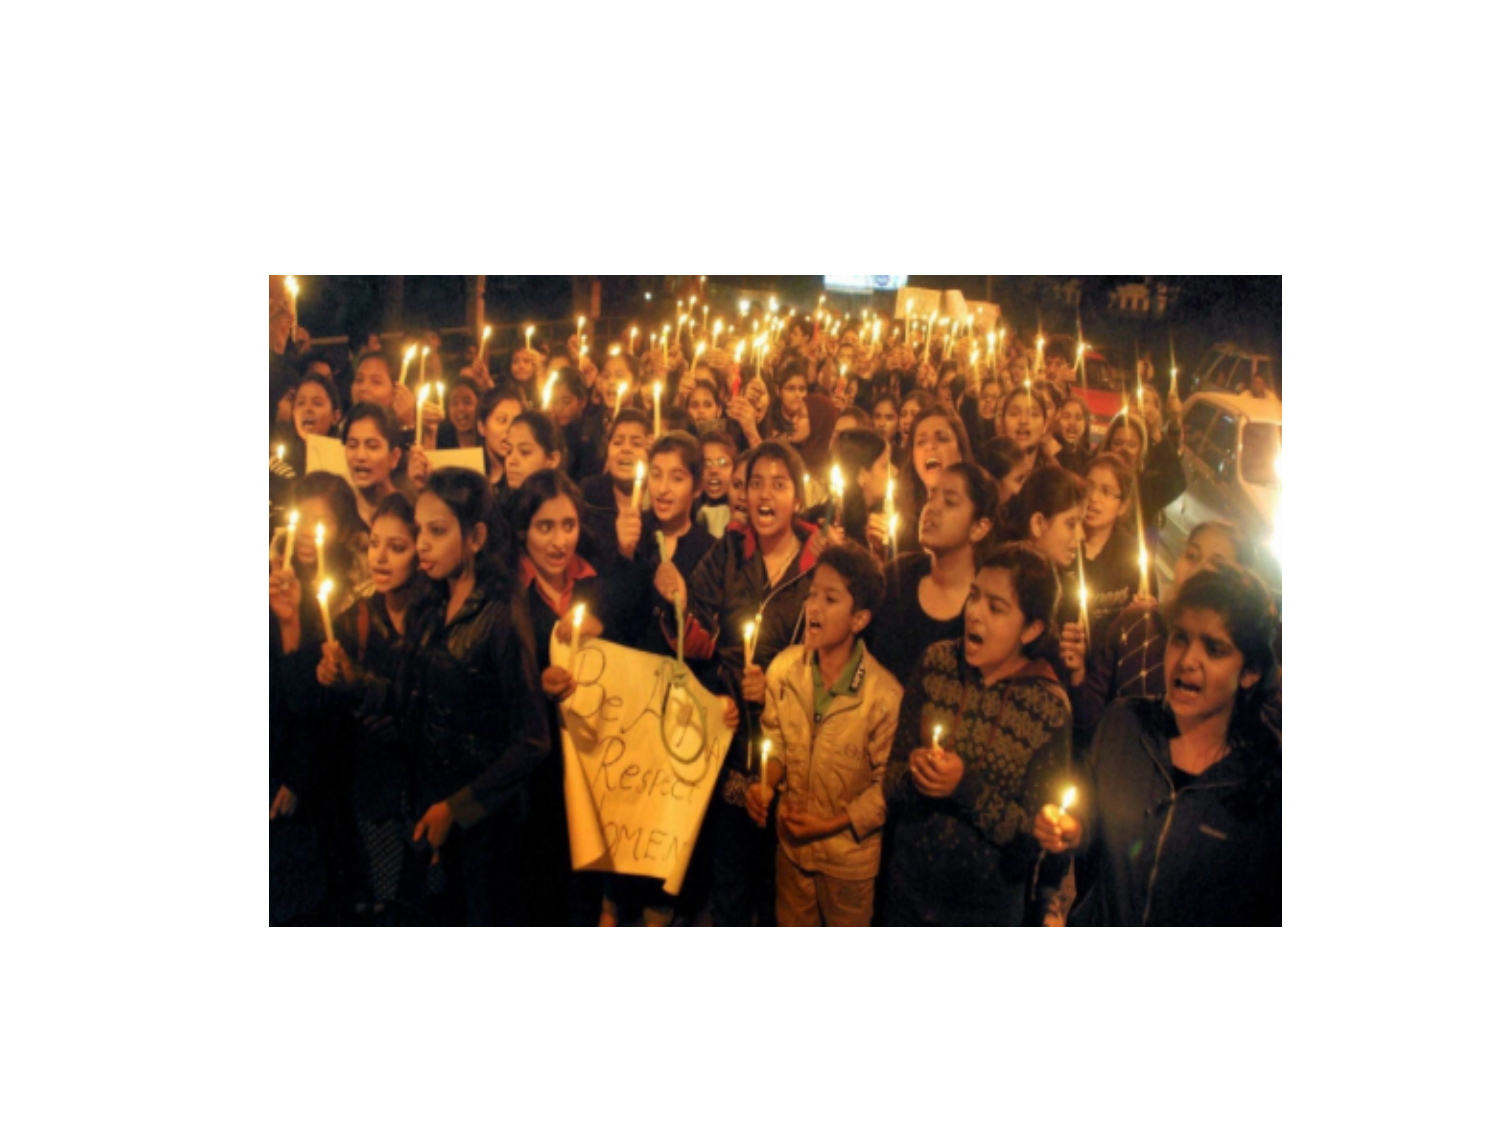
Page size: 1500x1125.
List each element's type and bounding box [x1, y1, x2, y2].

picture [269, 275, 1282, 927]
